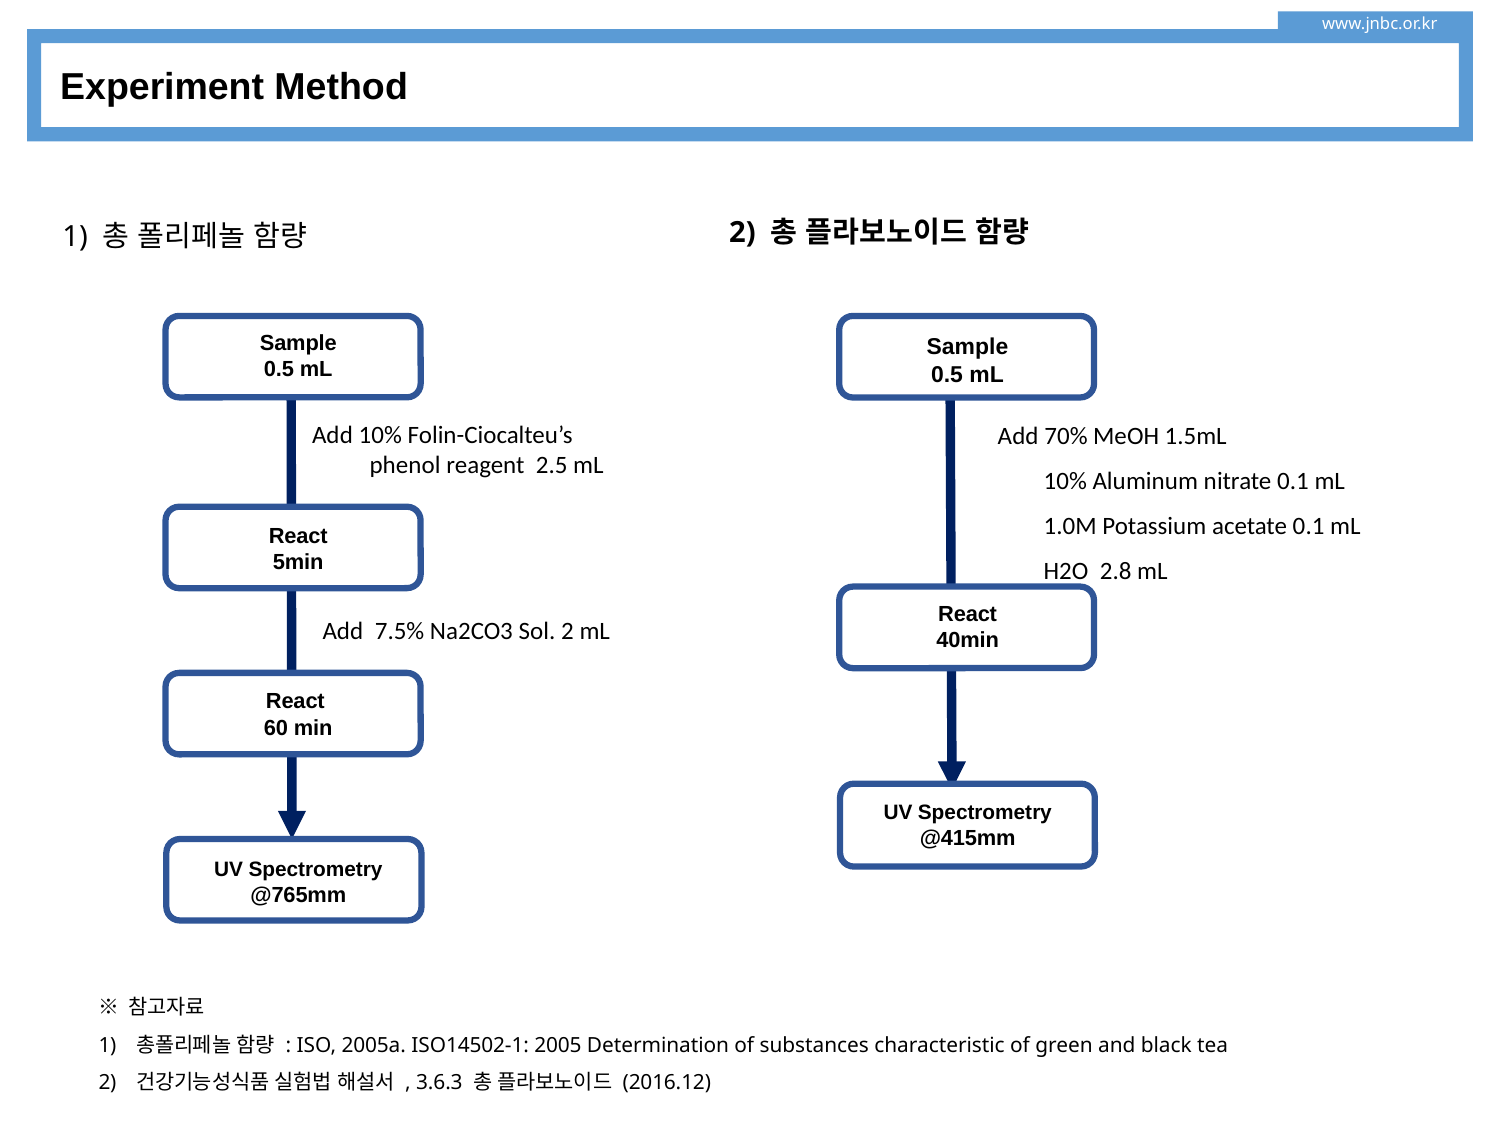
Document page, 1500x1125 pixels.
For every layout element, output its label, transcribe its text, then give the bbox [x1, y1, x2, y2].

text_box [27, 11, 1473, 142]
text_box www.jnbc.or.kr [1307, 5, 1500, 41]
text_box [165, 315, 628, 921]
text_box ※ 참고자료 총폴리페놀 함량 : ISO, 2005a. ISO14502-1: 2005 Determination of substances characteristic of green and black tea 건강기능성식품 실험법 해설서 , 3.6.3 총 플라보노이드 (2016.12) [83, 973, 1413, 1102]
text_box 1) 총 폴리페놀 함량 [39, 206, 232, 265]
text_box 2) 총 플라보노이드 함량 [705, 202, 899, 261]
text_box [839, 315, 1419, 867]
